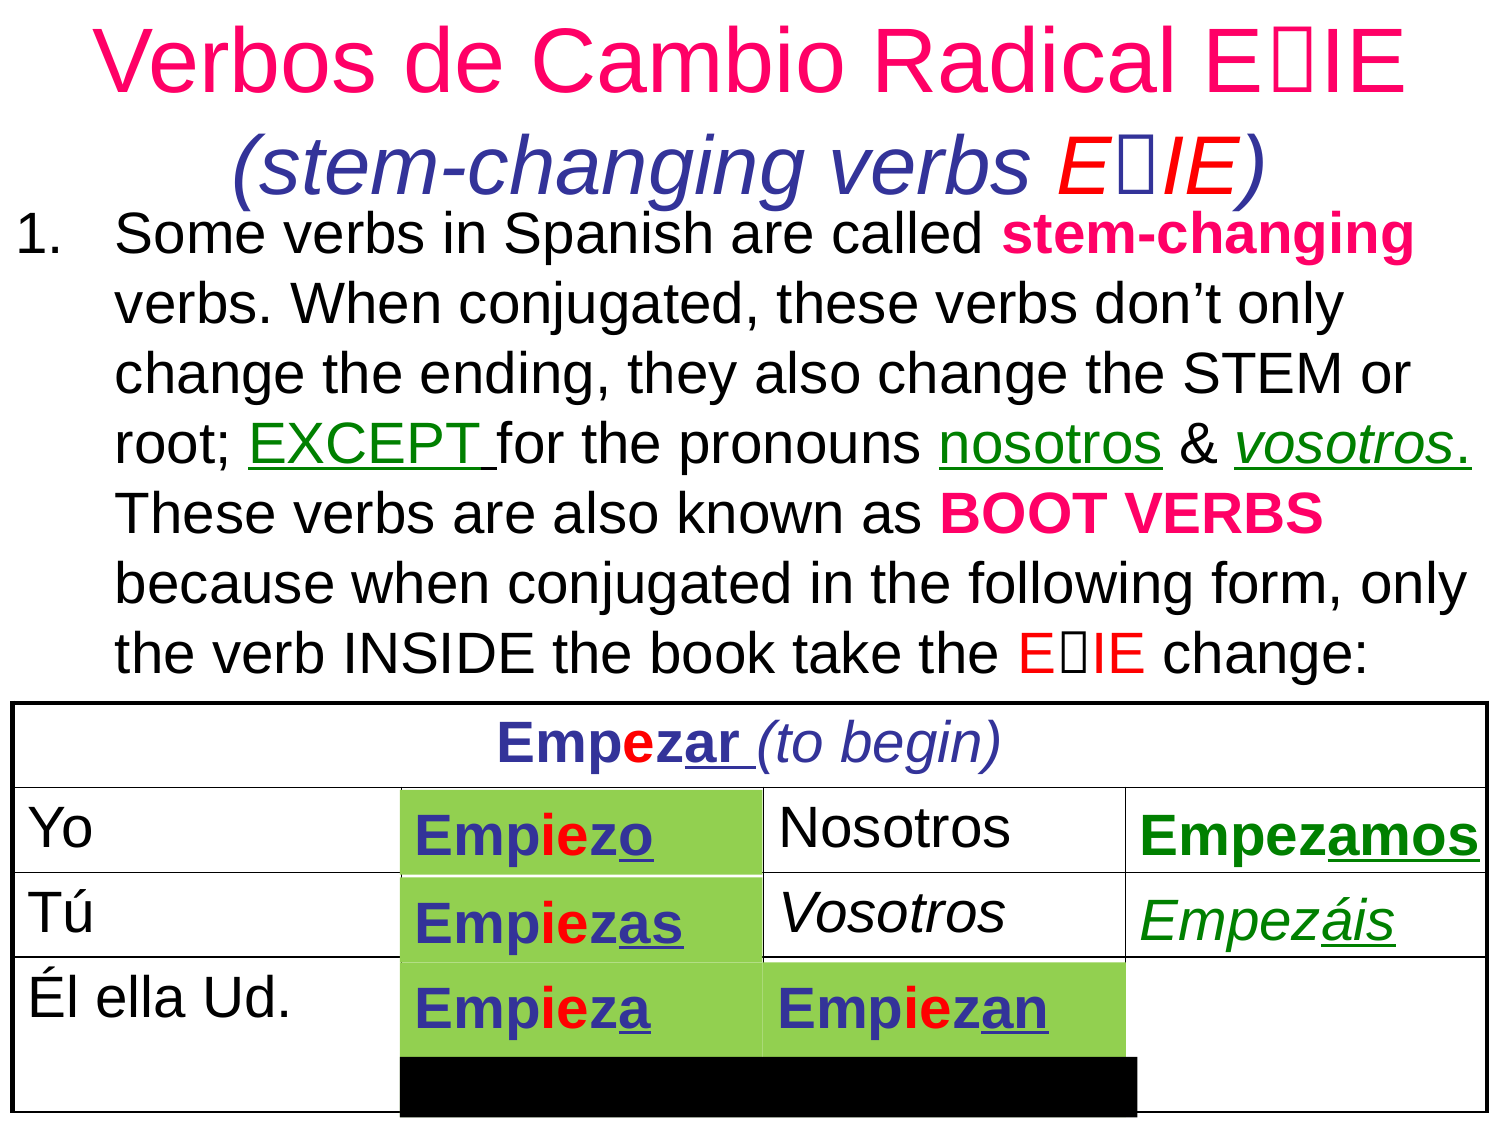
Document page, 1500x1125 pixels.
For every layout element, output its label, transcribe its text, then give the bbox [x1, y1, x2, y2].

title Verbos de Cambio Radical EIE (stem-changing verbs EIE) [37, 12, 1463, 187]
text_box [399, 1056, 1138, 1118]
text_box Empezáis [1124, 875, 1500, 960]
text_box Empiezan [762, 962, 1126, 1056]
table_cell Nosotros [764, 788, 1125, 872]
table_header Empezar (to begin) [15, 705, 1485, 787]
text_box Empiezas [399, 877, 763, 962]
text_box Empieza [399, 962, 762, 1056]
table_cell Vosotros [764, 873, 1124, 956]
text_box Empiezo [399, 789, 763, 875]
table_cell Yo [15, 788, 401, 872]
list Some verbs in Spanish are called stem-changing verbs. When conjugated, these verbs don’t only change the ending, they also change the STEM or root; EXCEPT for the pronouns nosotros & vosotros. These verbs are also known as BOOT VERBS because when conjugated in the following form, only the verb INSIDE the book take the EIE change: [0, 187, 1500, 930]
text_box Empezamos [1124, 789, 1500, 875]
table_cell [1126, 960, 1485, 1111]
table_cell Él ella Ud. [15, 958, 399, 1111]
table_cell Tú [15, 873, 401, 956]
table_cell Ellos Ellas Uds. [764, 958, 1125, 962]
